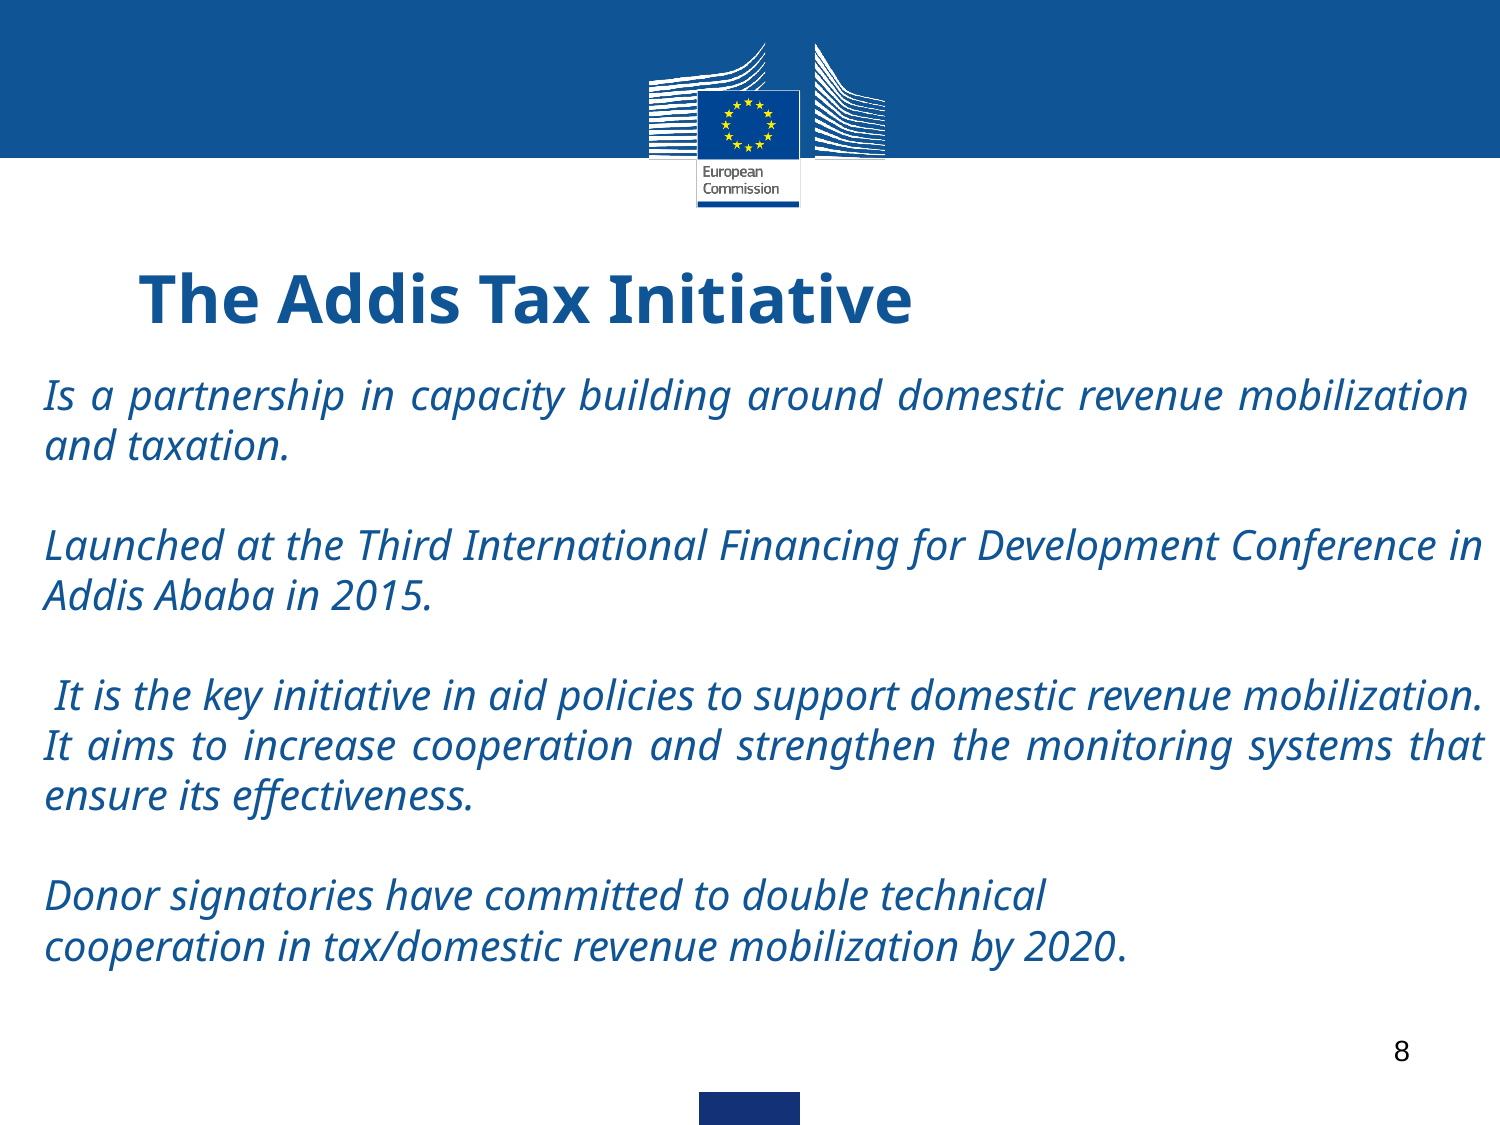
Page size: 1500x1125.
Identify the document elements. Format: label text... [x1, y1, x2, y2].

title The Addis Tax Initiative [64, 219, 1415, 361]
picture [649, 42, 885, 208]
text_box Is a partnership in capacity building around domestic revenue mobilization and taxation. Launched at the Third International Financing for Development Conference in Addis Ababa in 2015. It is the key initiative in aid policies to support domestic revenue mobilization. It aims to increase cooperation and strengthen the monitoring systems that ensure its effectiveness. Donor signatories have committed to double technical cooperation in tax/domestic revenue mobilization by 2020. [29, 361, 1500, 977]
slide_number 8 [1074, 1024, 1425, 1103]
